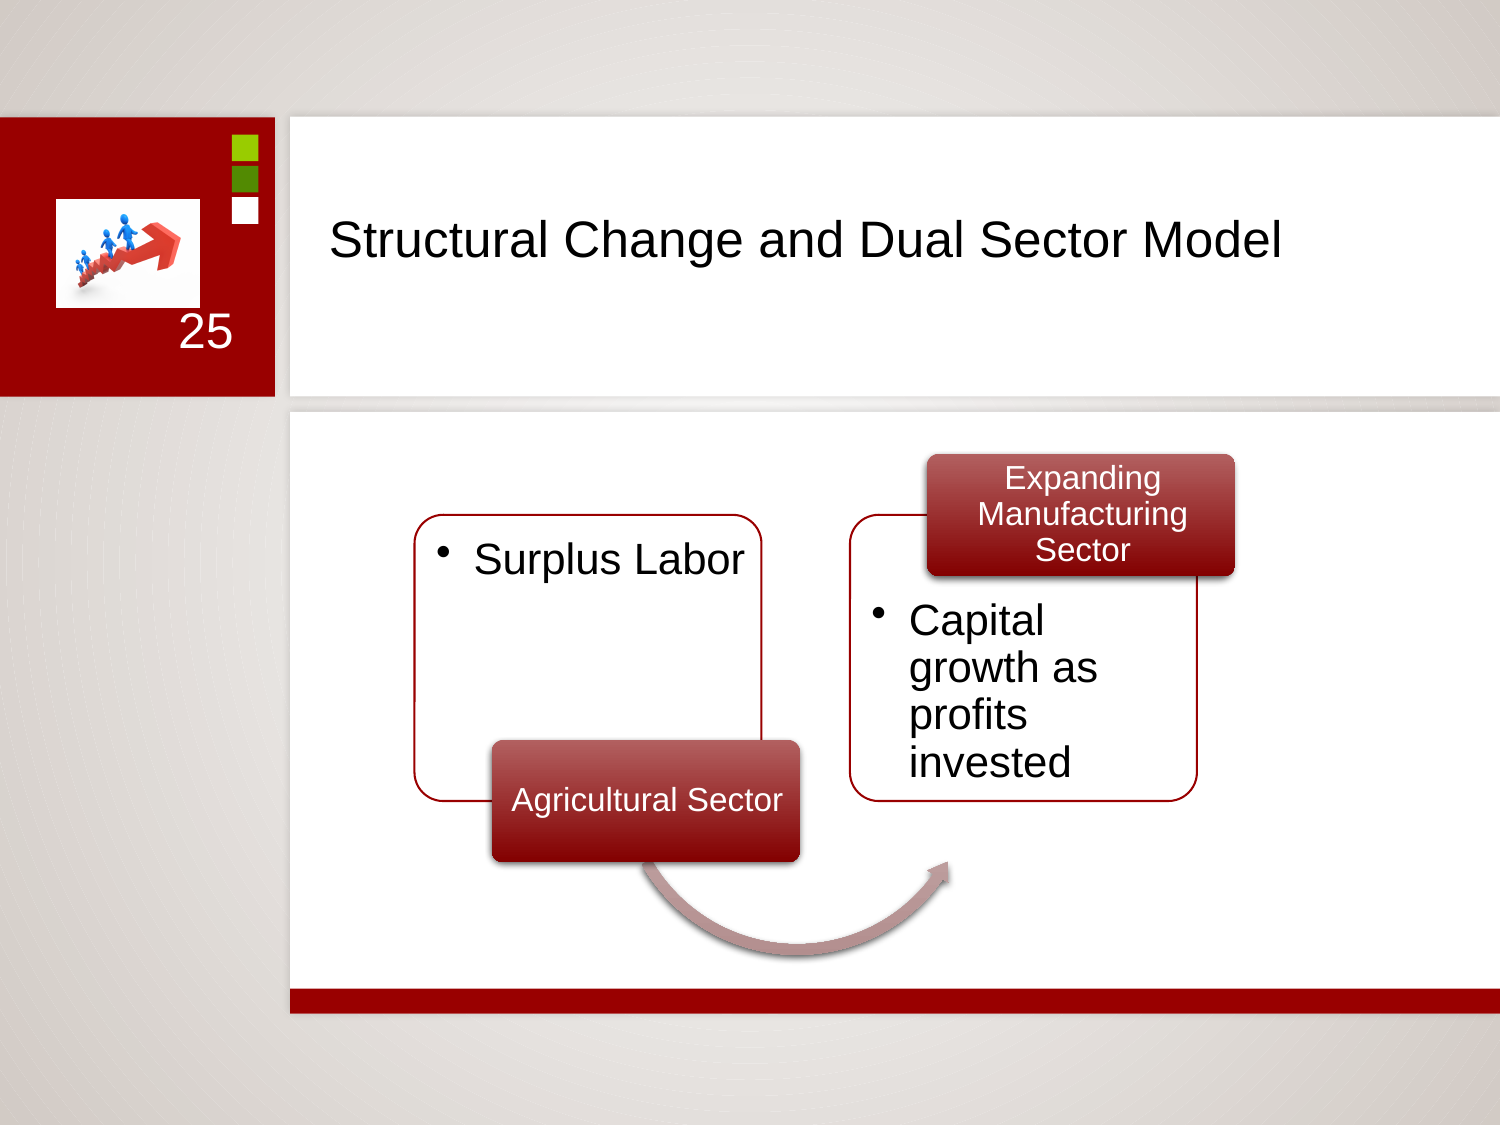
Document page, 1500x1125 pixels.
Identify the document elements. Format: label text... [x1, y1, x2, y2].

slide_number 25 [56, 278, 249, 379]
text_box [324, 365, 1326, 951]
title Structural Change and Dual Sector Model [313, 163, 1453, 275]
picture [56, 199, 201, 308]
